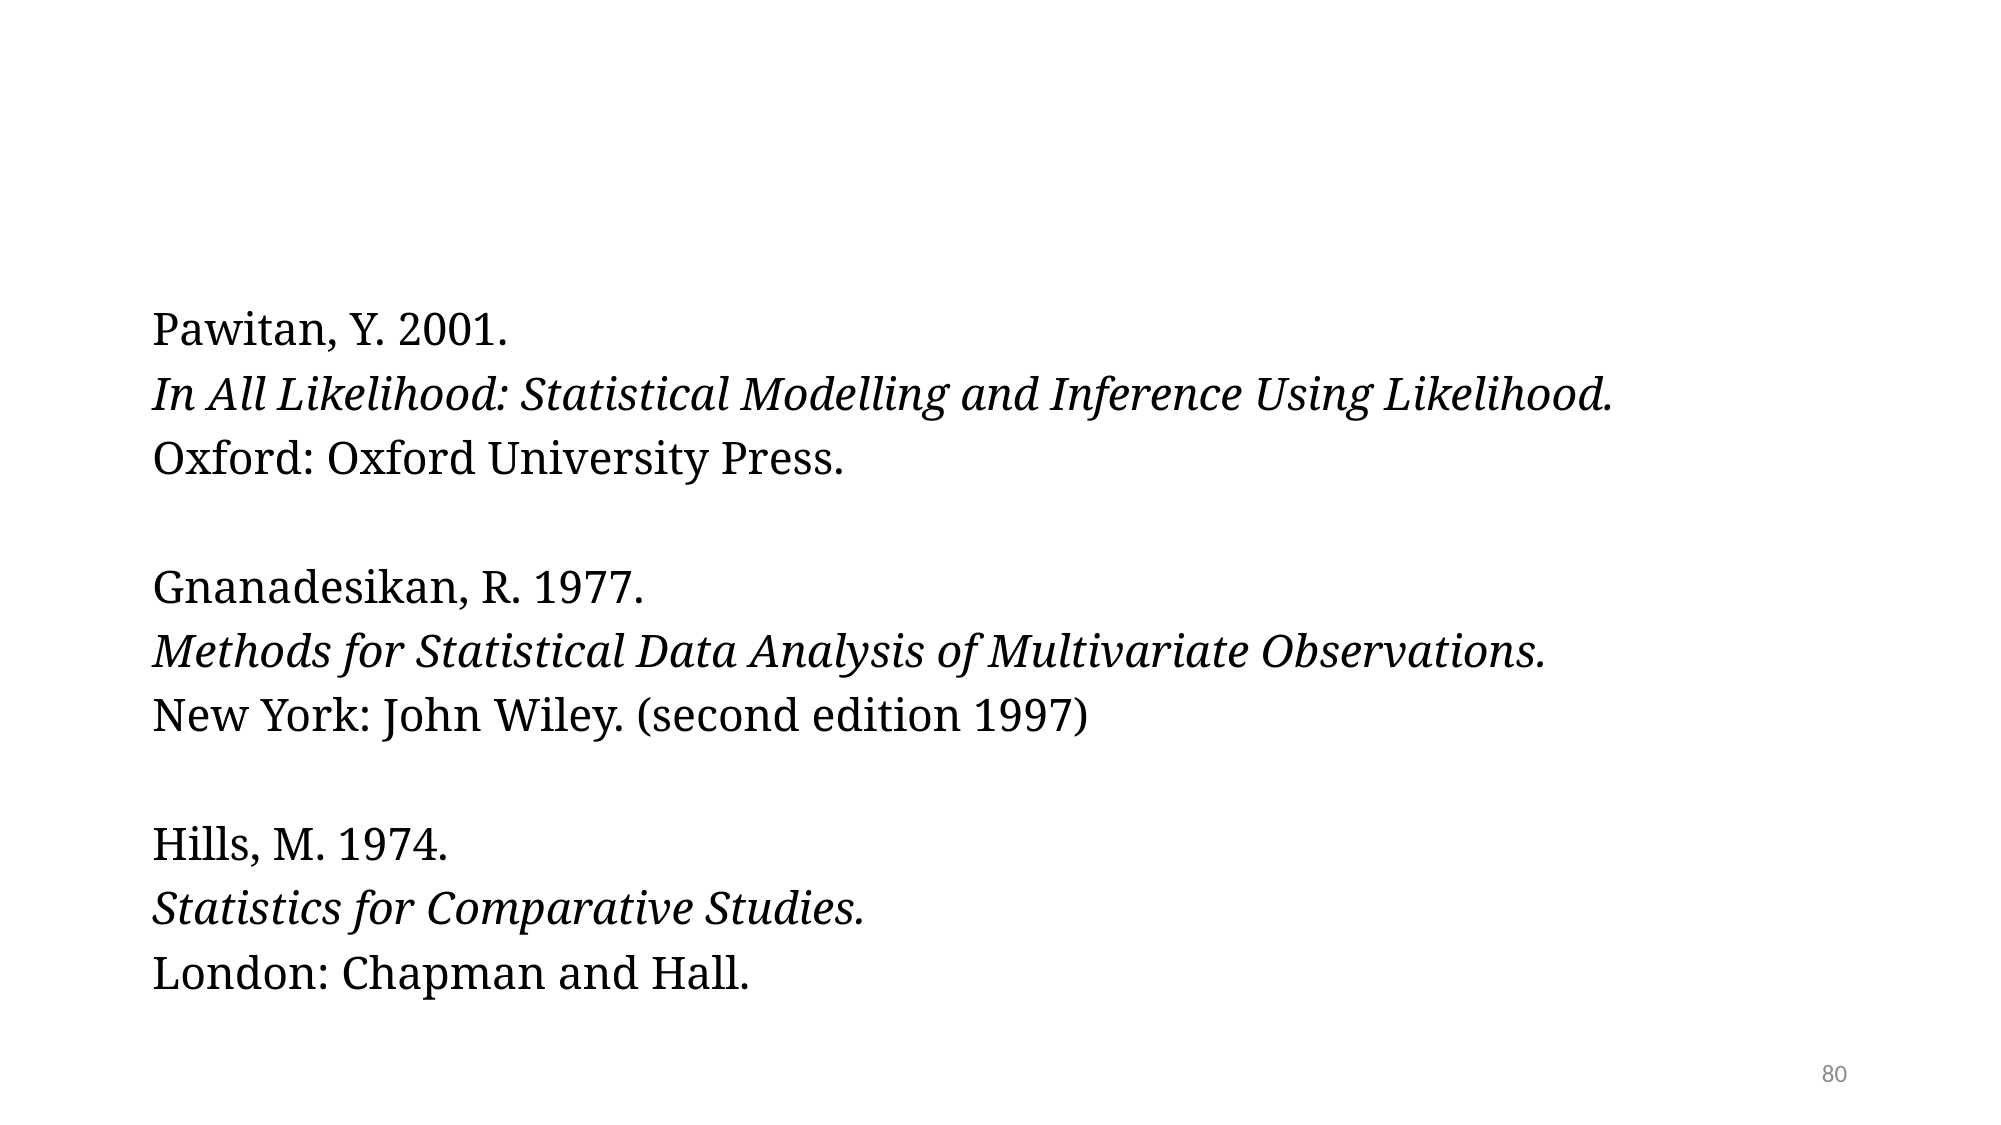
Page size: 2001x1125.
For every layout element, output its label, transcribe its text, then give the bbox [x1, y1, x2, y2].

list Pawitan, Y. 2001. In All Likelihood: Statistical Modelling and Inference Using Likelihood. Oxford: Oxford University Press. Gnanadesikan, R. 1977. Methods for Statistical Data Analysis of Multivariate Observations. New York: John Wiley. (second edition 1997) Hills, M. 1974. Statistics for Comparative Studies. London: Chapman and Hall. [137, 299, 1863, 1014]
slide_number 80 [1412, 1042, 1863, 1103]
